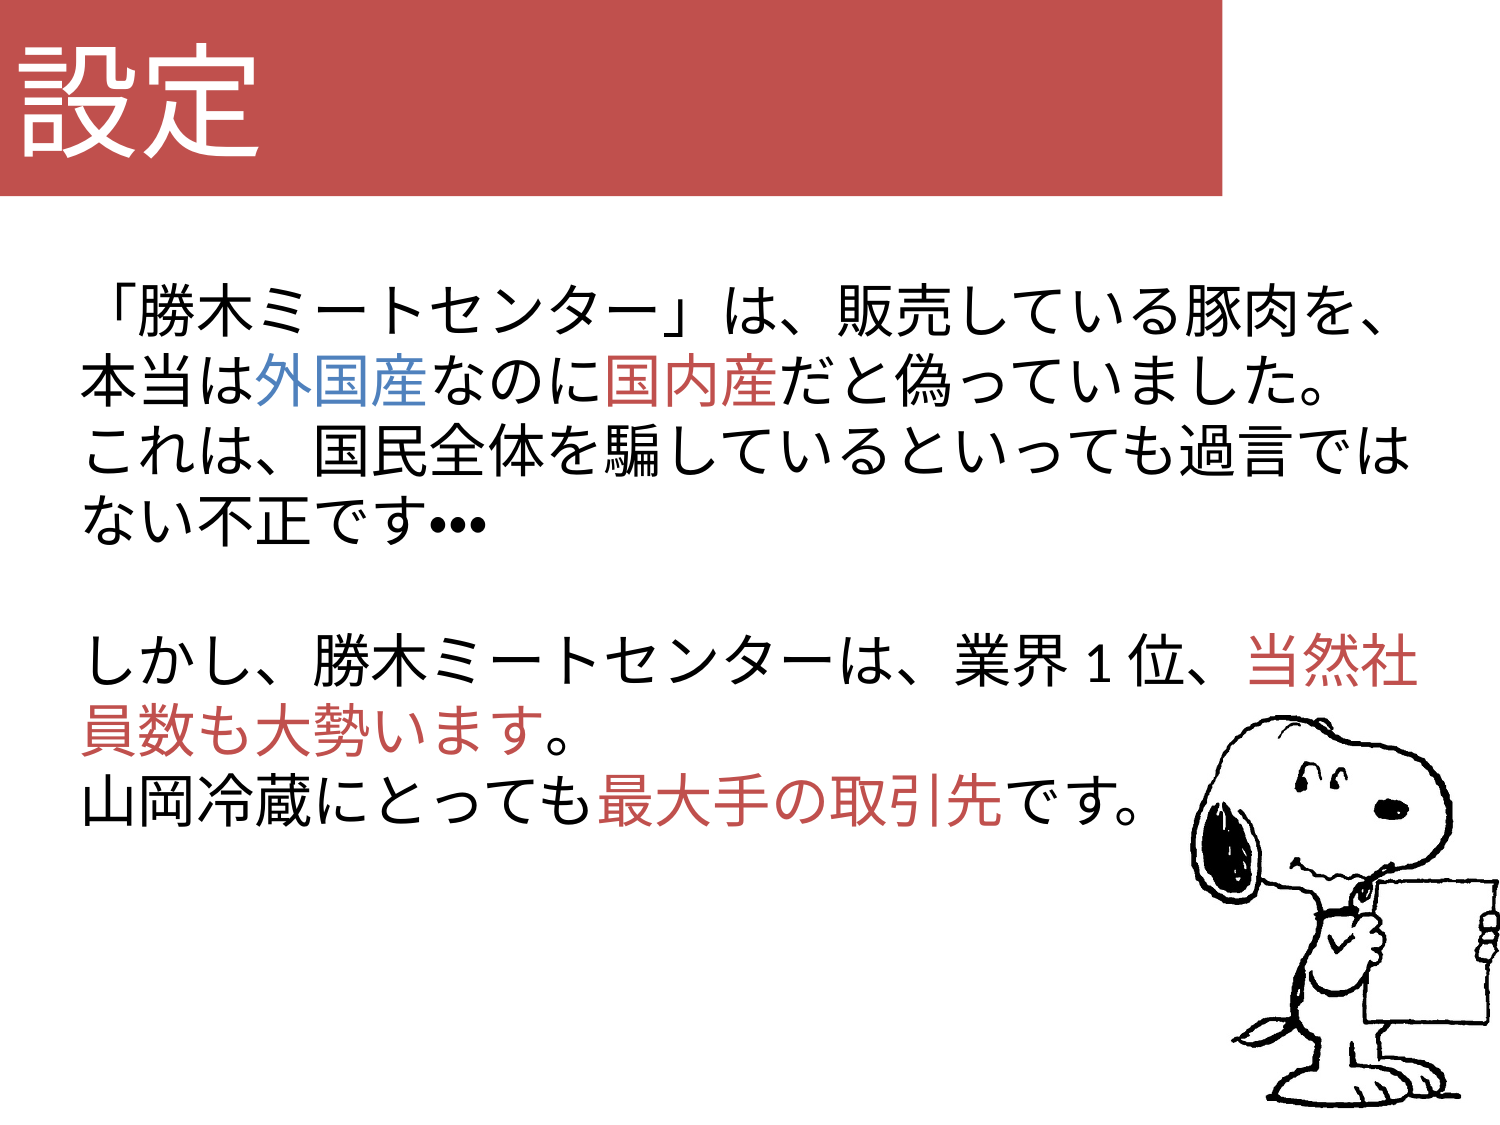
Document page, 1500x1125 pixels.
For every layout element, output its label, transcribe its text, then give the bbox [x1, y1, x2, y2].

picture [1188, 715, 1500, 1110]
text_box 設定 [0, 0, 1225, 198]
text_box 「勝木ミートセンター」は、販売している豚肉を、本当は外国産なのに国内産だと偽っていました。 これは、国民全体を騙しているといっても過言ではない不正です・・・ しかし、勝木ミートセンターは、業界1位、当然社員数も大勢います。 山岡冷蔵にとっても最大手の取引先です。 [64, 267, 1459, 842]
